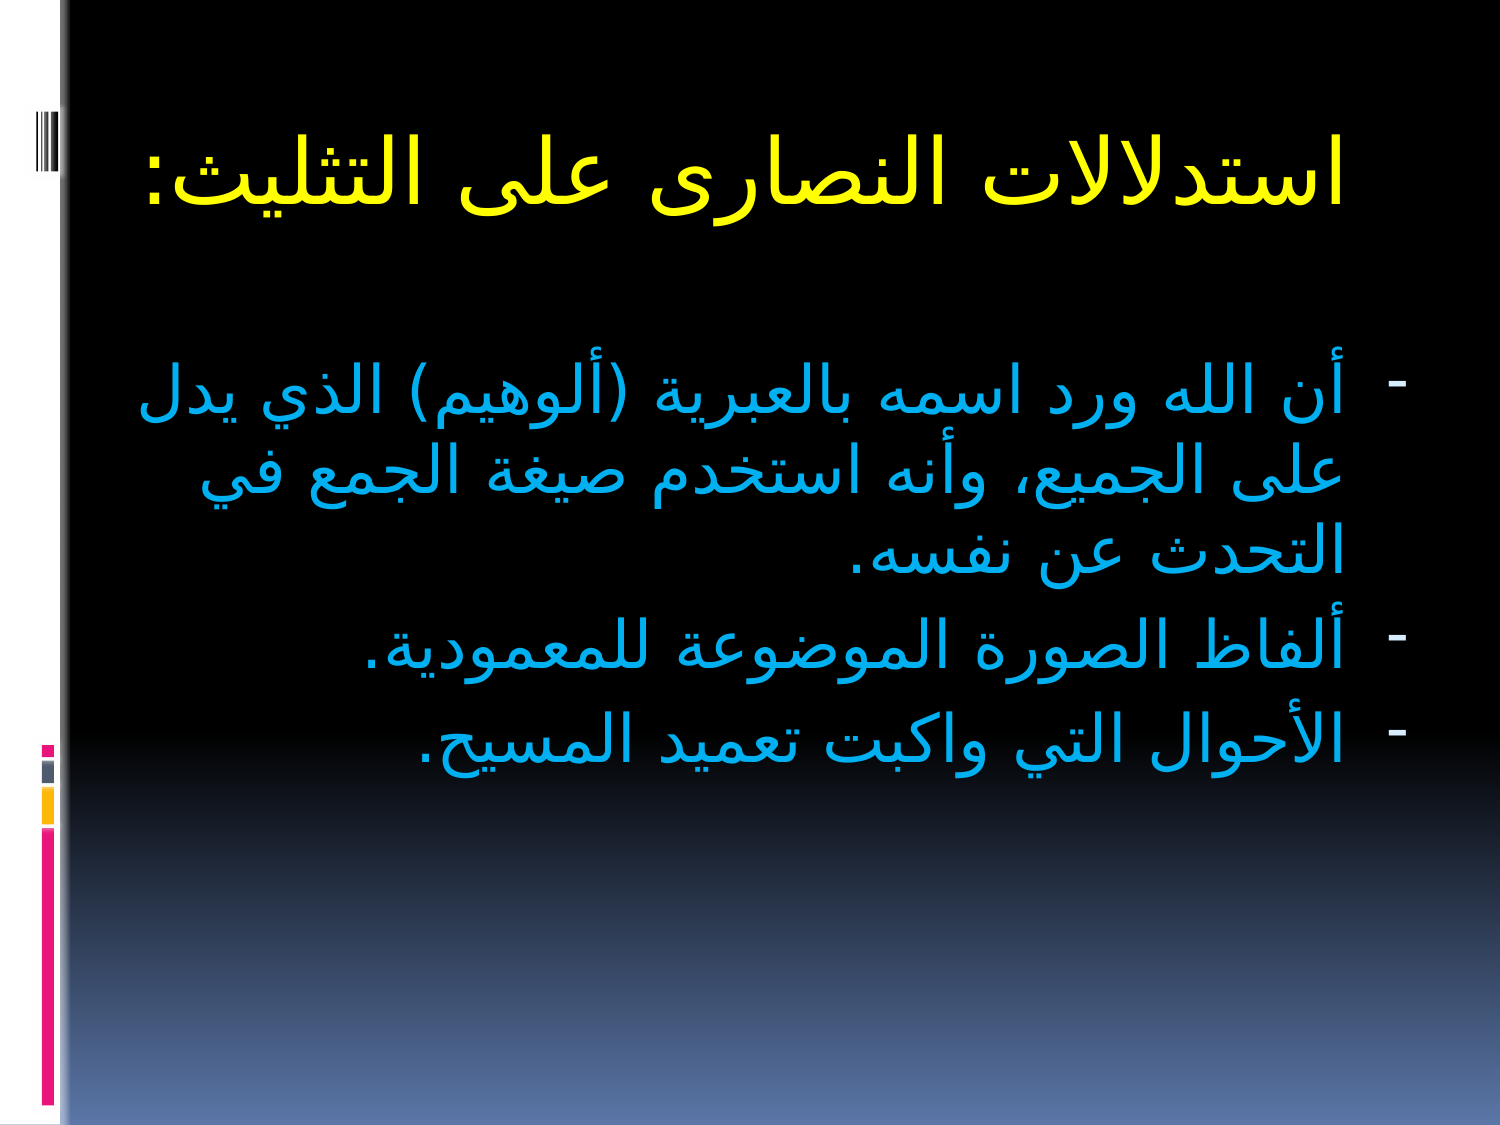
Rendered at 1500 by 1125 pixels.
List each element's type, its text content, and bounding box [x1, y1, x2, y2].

list استدلالات النصارى على التثليث: [93, 105, 1425, 247]
text_box أن الله ورد اسمه بالعبرية (ألوهيم) الذي يدل على الجميع، وأنه استخدم صيغة الجمع في التحدث عن نفسه. ألفاظ الصورة الموضوعة للمعمودية. الأحوال التي واكبت تعميد المسيح. [105, 339, 1437, 821]
